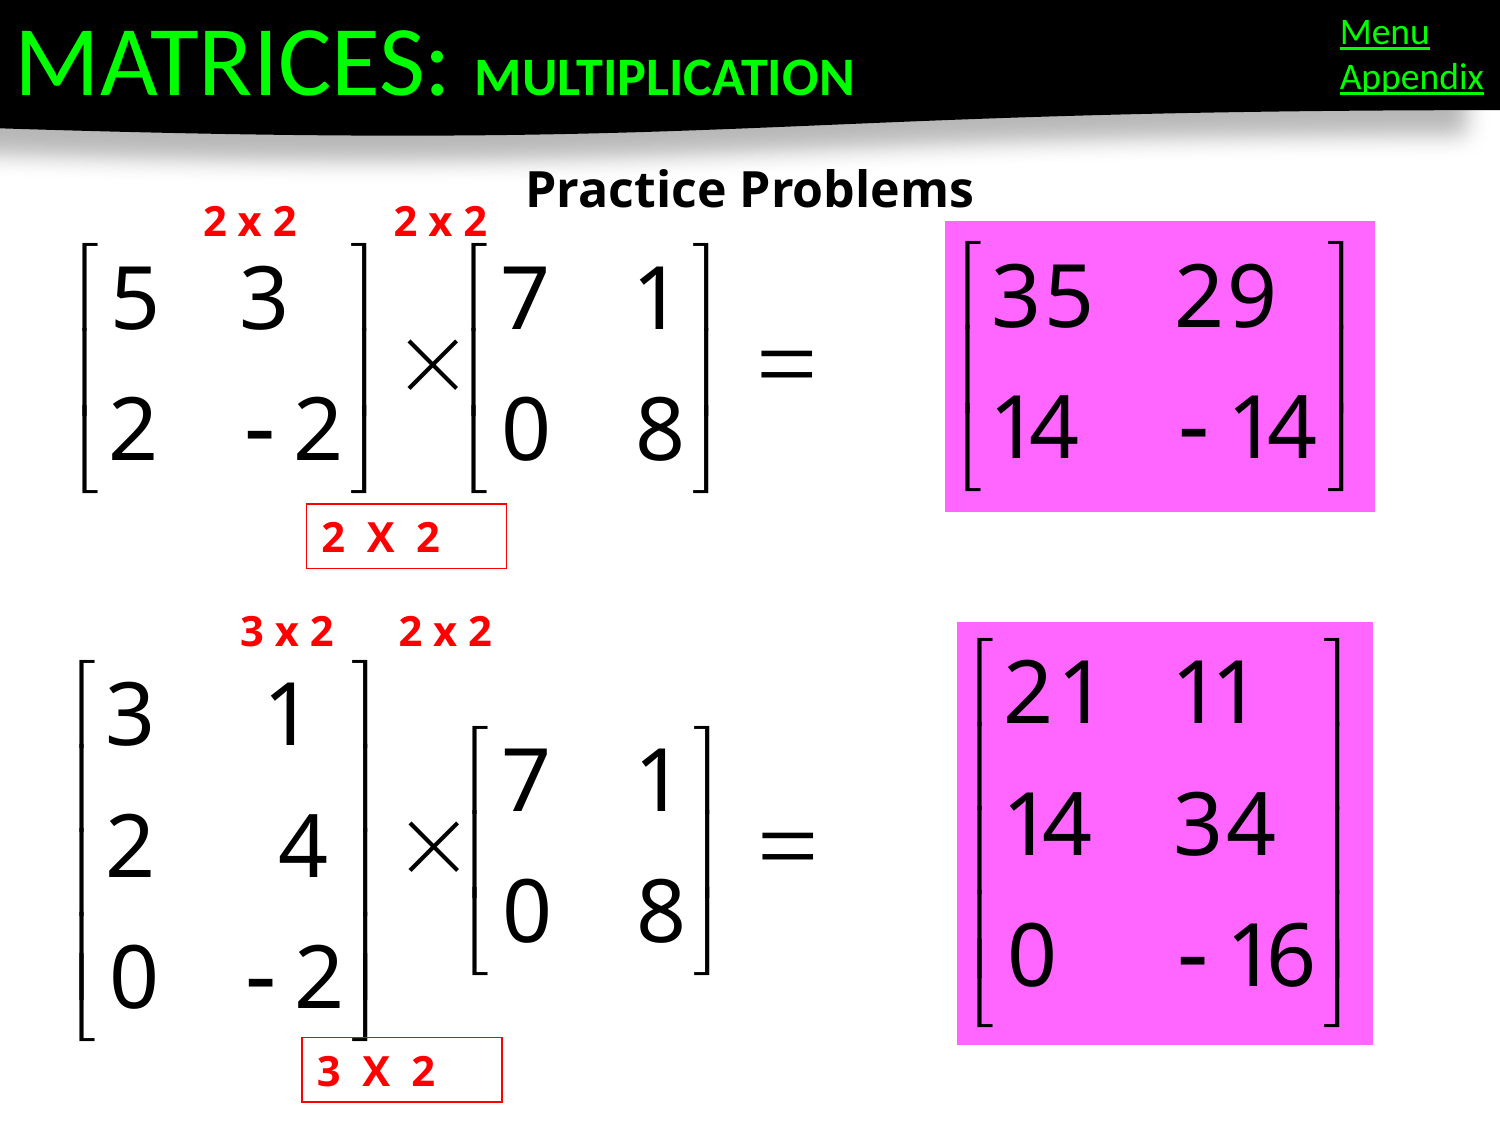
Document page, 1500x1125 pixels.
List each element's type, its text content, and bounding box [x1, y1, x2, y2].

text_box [944, 220, 1376, 513]
text_box Practice Problems [0, 149, 1500, 225]
text_box 2 x 2 2 x 2 [188, 187, 625, 221]
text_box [58, 639, 818, 1063]
text_box Menu Appendix [1324, 0, 1499, 105]
text_box 3 X 2 [302, 1071, 502, 1103]
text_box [61, 222, 814, 515]
text_box 2 X 2 [306, 523, 507, 569]
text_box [956, 621, 1374, 1045]
text_box 3 x 2 2 x 2 [225, 597, 588, 637]
text_box MATRICES: MULTIPLICATION [0, 0, 1500, 138]
